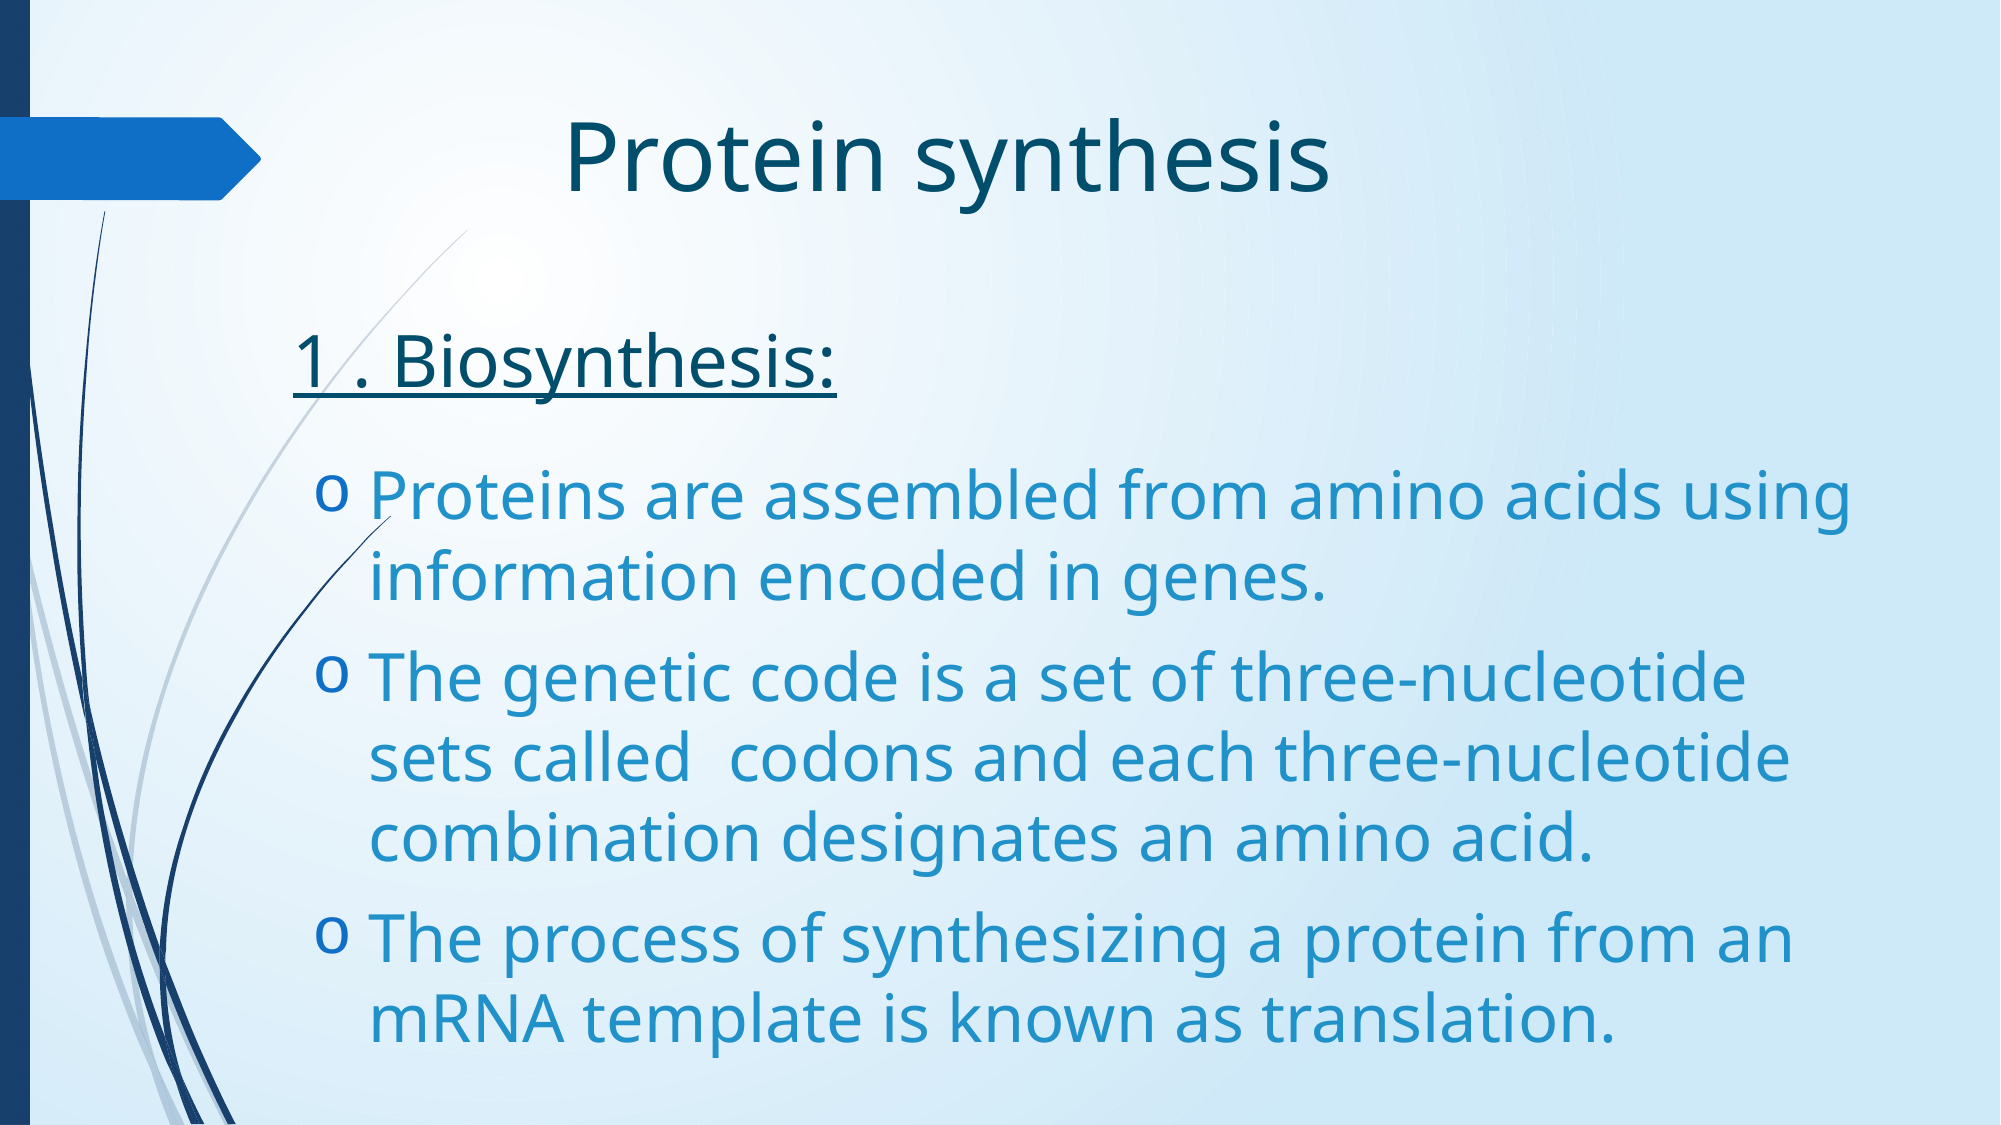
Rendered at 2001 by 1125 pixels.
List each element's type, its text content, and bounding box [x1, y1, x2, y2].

list Proteins are assembled from amino acids using information encoded in genes. The genetic code is a set of three-nucleotide sets called codons and each three-nucleotide combination designates an amino acid. The process of synthesizing a protein from an mRNA template is known as translation. [297, 445, 1886, 1093]
title Protein synthesis 1 . Biosynthesis: [277, 87, 1740, 413]
